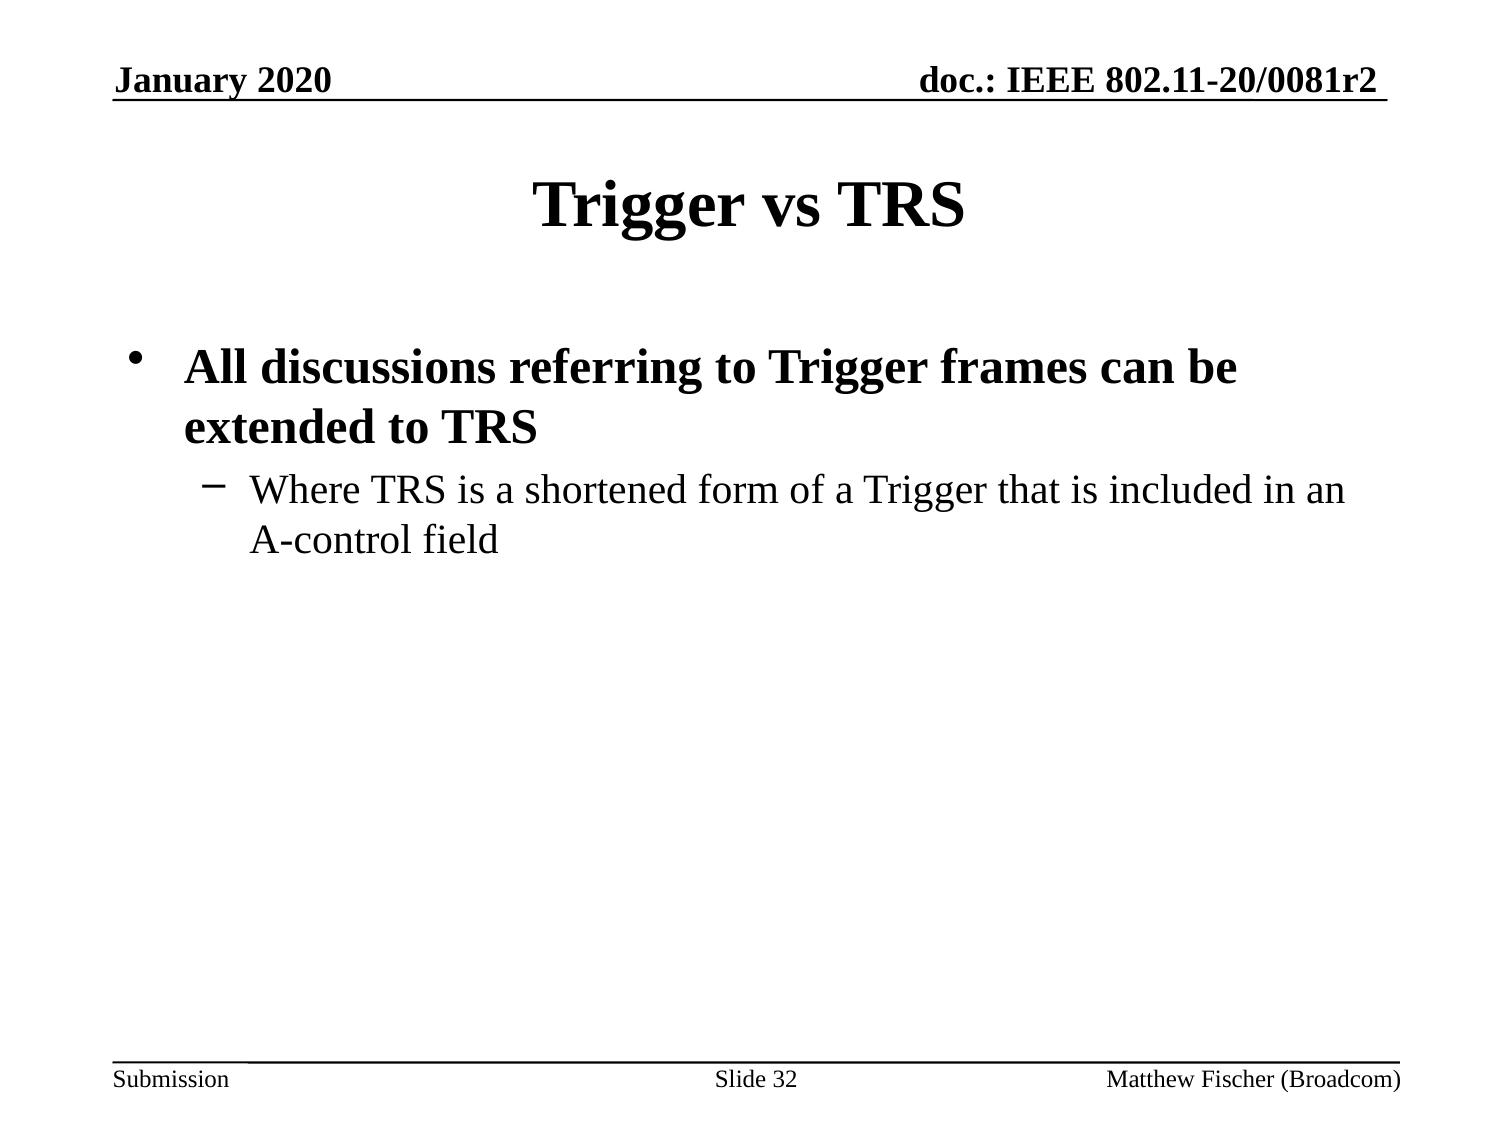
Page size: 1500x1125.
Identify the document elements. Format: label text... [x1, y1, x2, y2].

footer Matthew Fischer (Broadcom) [1102, 1061, 1402, 1093]
list All discussions referring to Trigger frames can be extended to TRS Where TRS is a shortened form of a Trigger that is included in an A-control field [112, 326, 1388, 1002]
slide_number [114, 54, 335, 101]
slide_number Slide 32 [712, 1061, 800, 1093]
title Trigger vs TRS [112, 112, 1388, 288]
